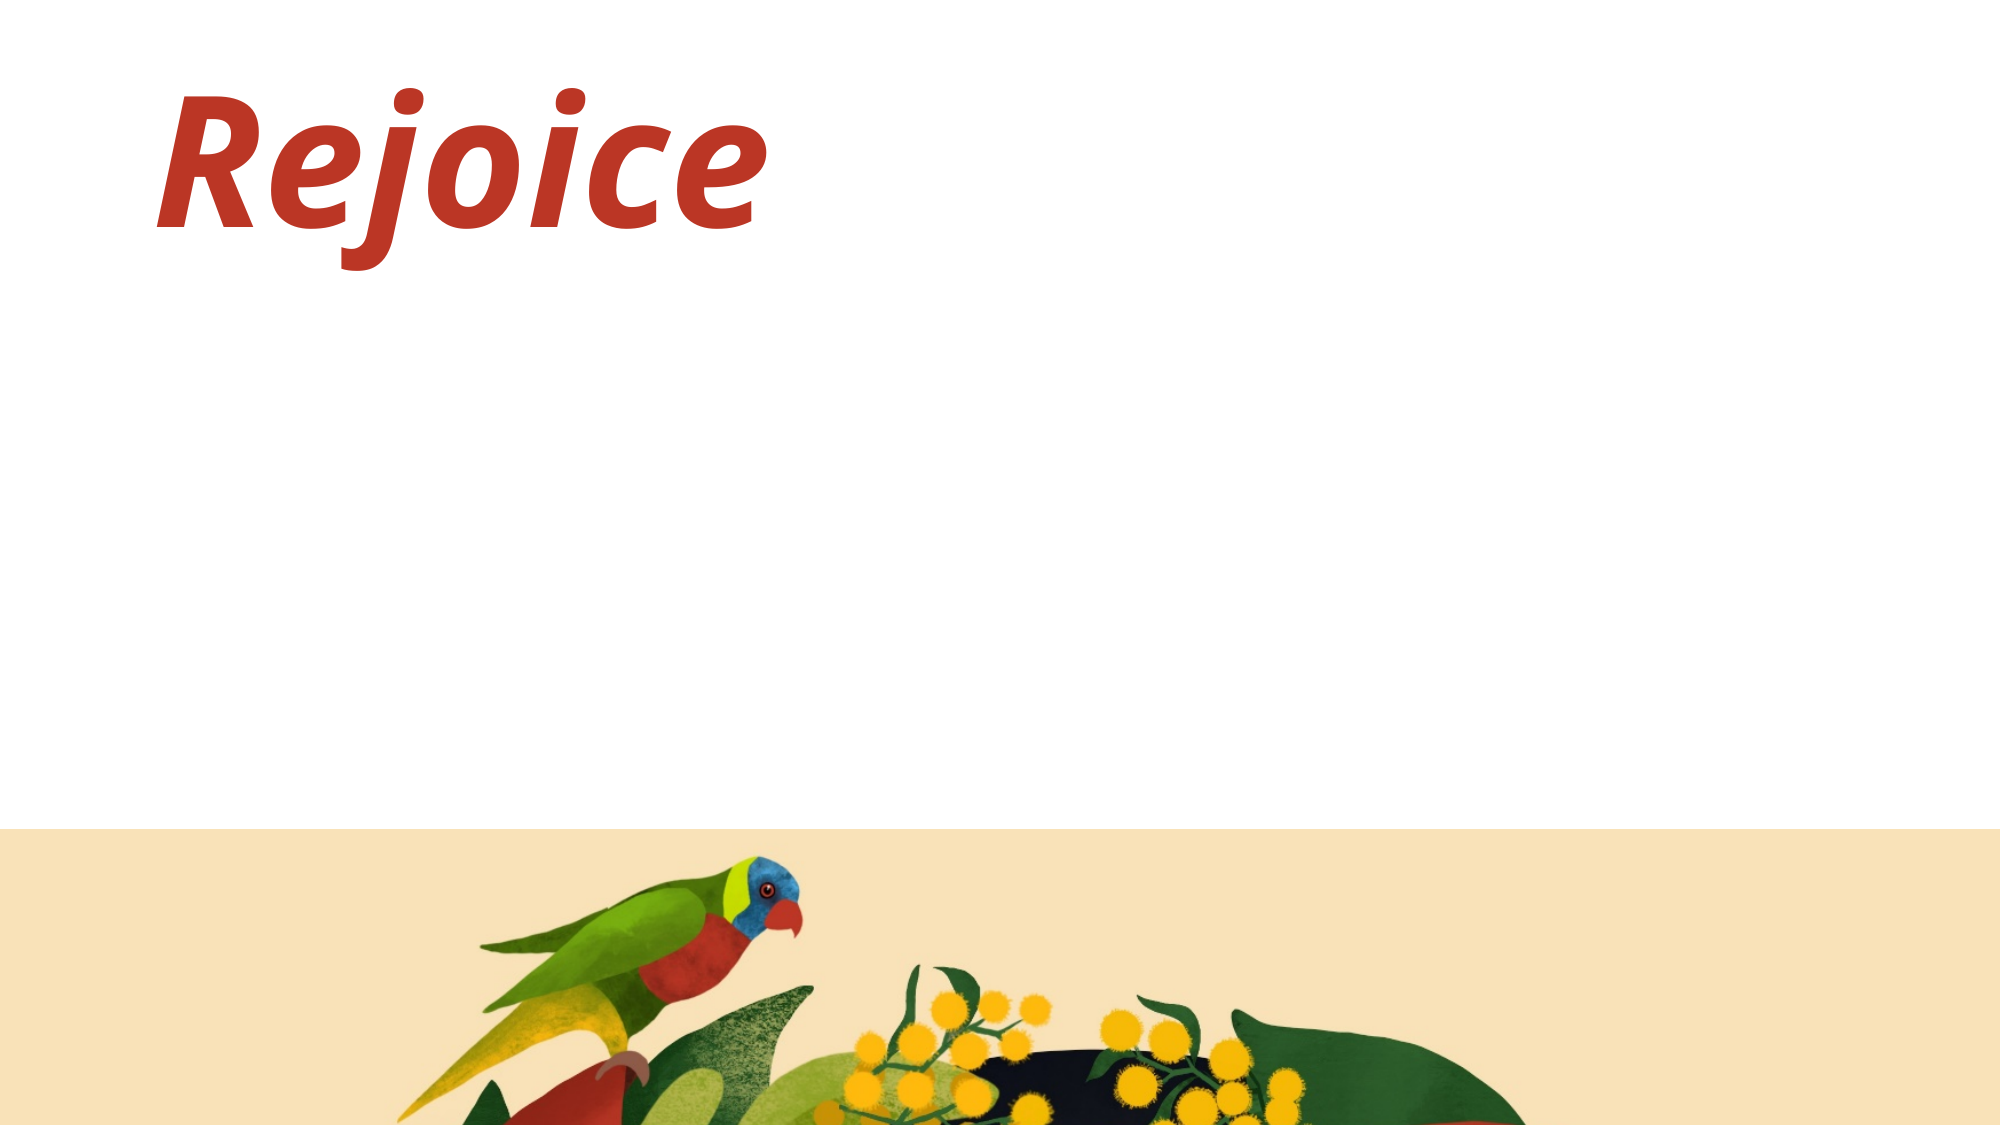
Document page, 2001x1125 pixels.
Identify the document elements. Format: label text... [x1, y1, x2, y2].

title Rejoice [137, 59, 1863, 278]
picture [0, 829, 2000, 1125]
